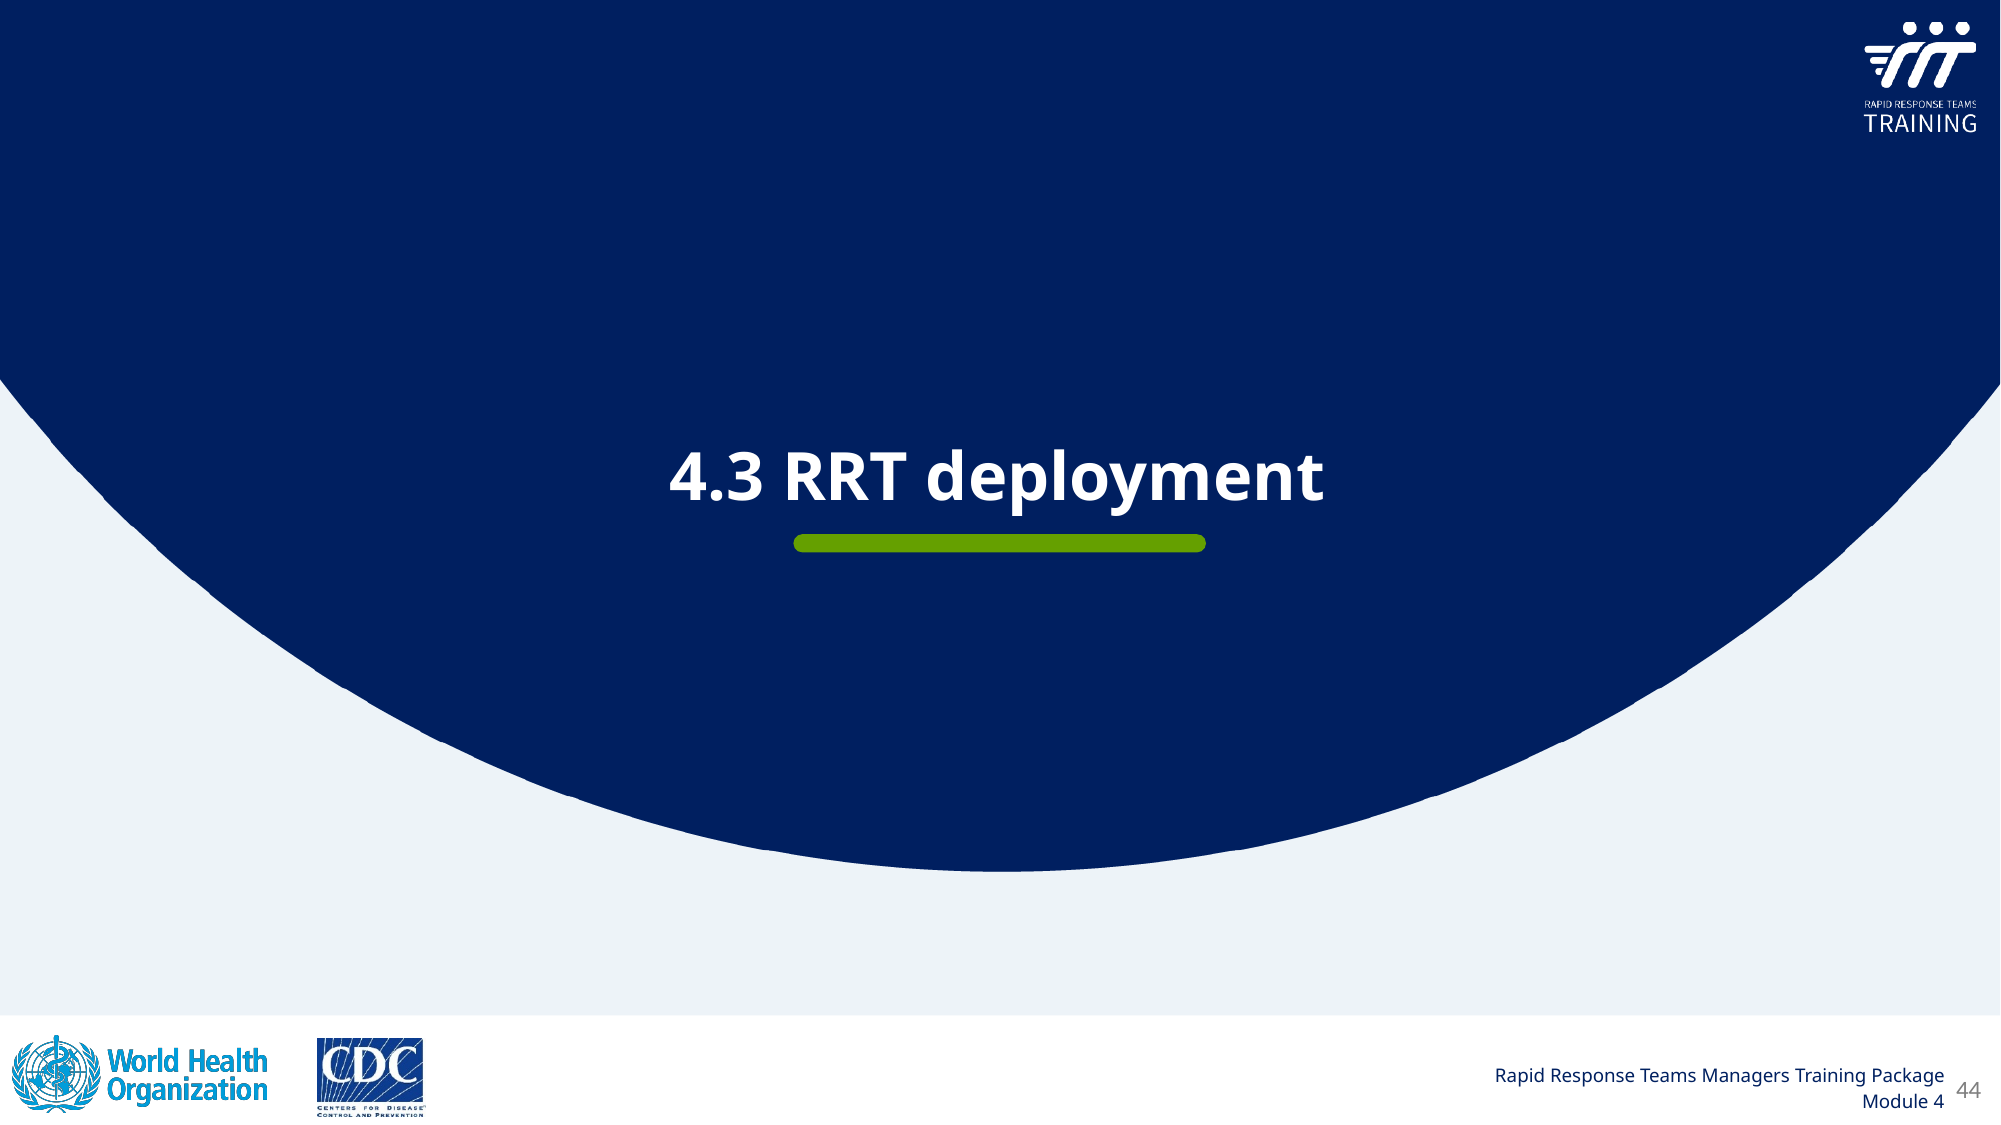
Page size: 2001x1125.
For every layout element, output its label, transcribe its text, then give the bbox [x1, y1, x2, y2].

picture [30, 1083, 37, 1091]
picture [22, 1062, 26, 1077]
picture [36, 1088, 78, 1105]
picture [40, 1062, 47, 1070]
picture [12, 1035, 54, 1068]
picture [34, 1054, 43, 1078]
picture [71, 1053, 90, 1091]
picture [59, 1035, 267, 1113]
picture [12, 1083, 48, 1113]
picture [50, 1108, 62, 1113]
picture [46, 1056, 54, 1062]
picture [0, 0, 2001, 904]
slide_number 44 [1919, 1066, 1997, 1119]
list 4.3 RRT deployment [66, 324, 1929, 633]
picture [24, 1054, 36, 1087]
picture [317, 1038, 426, 1117]
